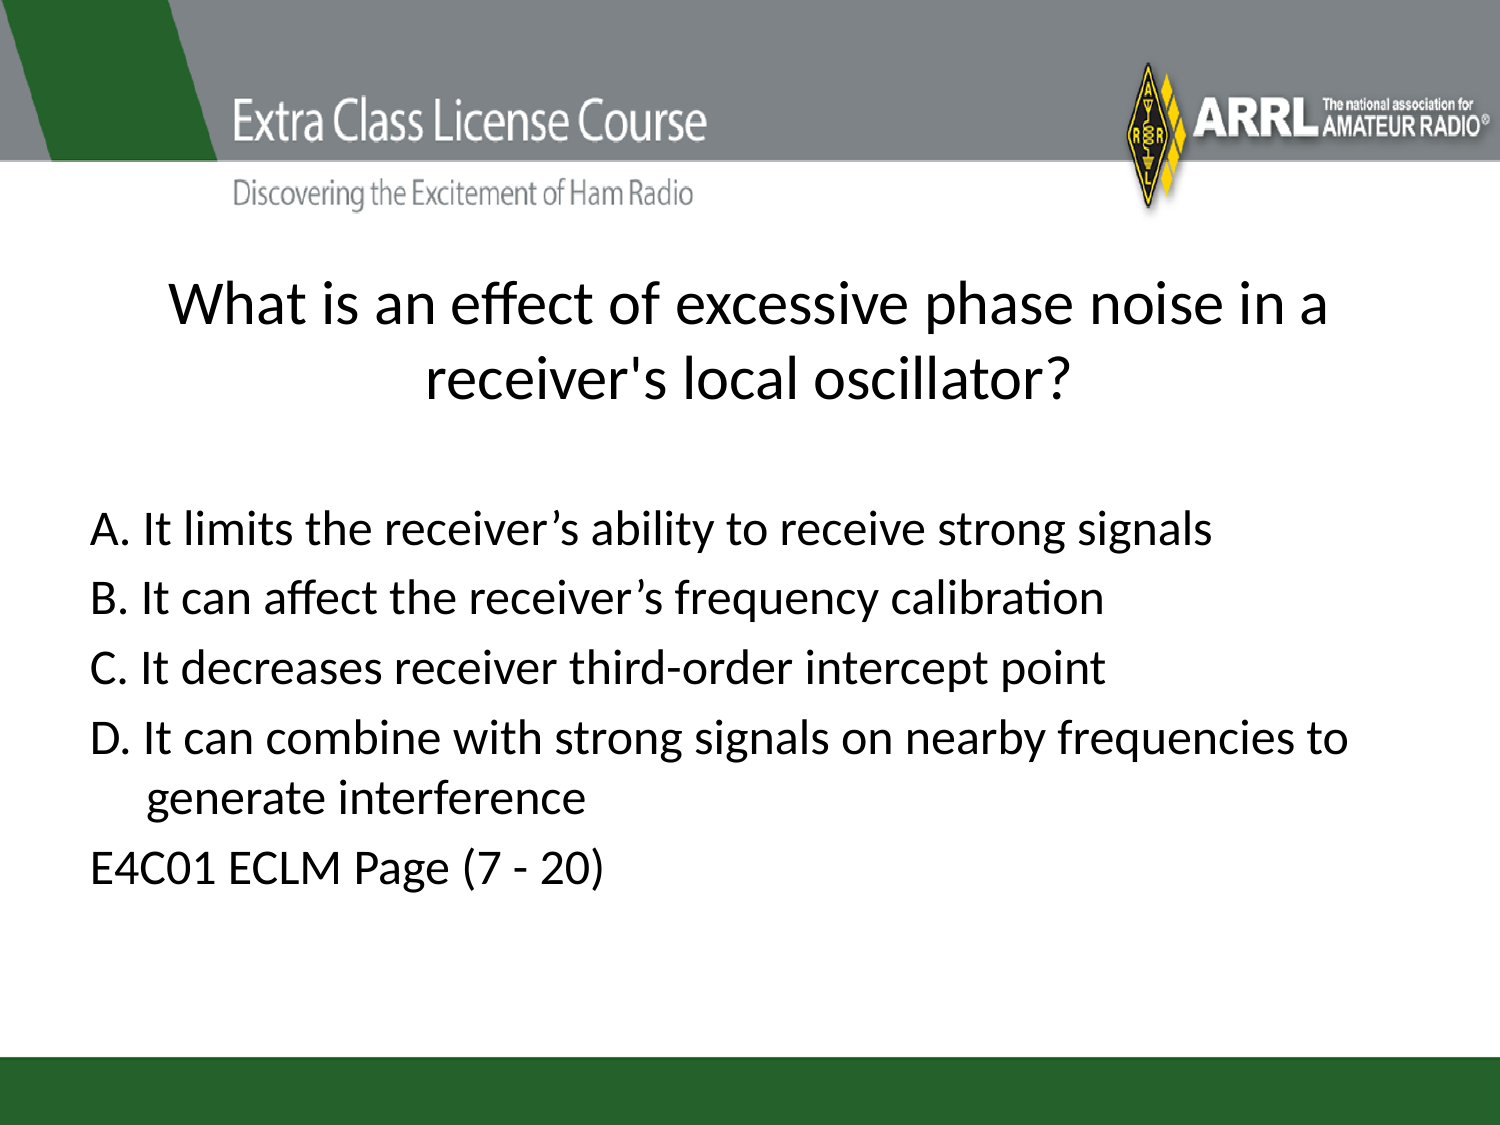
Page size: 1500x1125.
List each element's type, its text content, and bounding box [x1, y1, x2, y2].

list A. It limits the receiver’s ability to receive strong signals B. It can affect the receiver’s frequency calibration C. It decreases receiver third-order intercept point D. It can combine with strong signals on nearby frequencies to generate interference E4C01 ECLM Page (7 - 20) [75, 487, 1425, 1005]
title What is an effect of excessive phase noise in a receiver's local oscillator? [75, 254, 1425, 435]
picture [0, 0, 1500, 1125]
